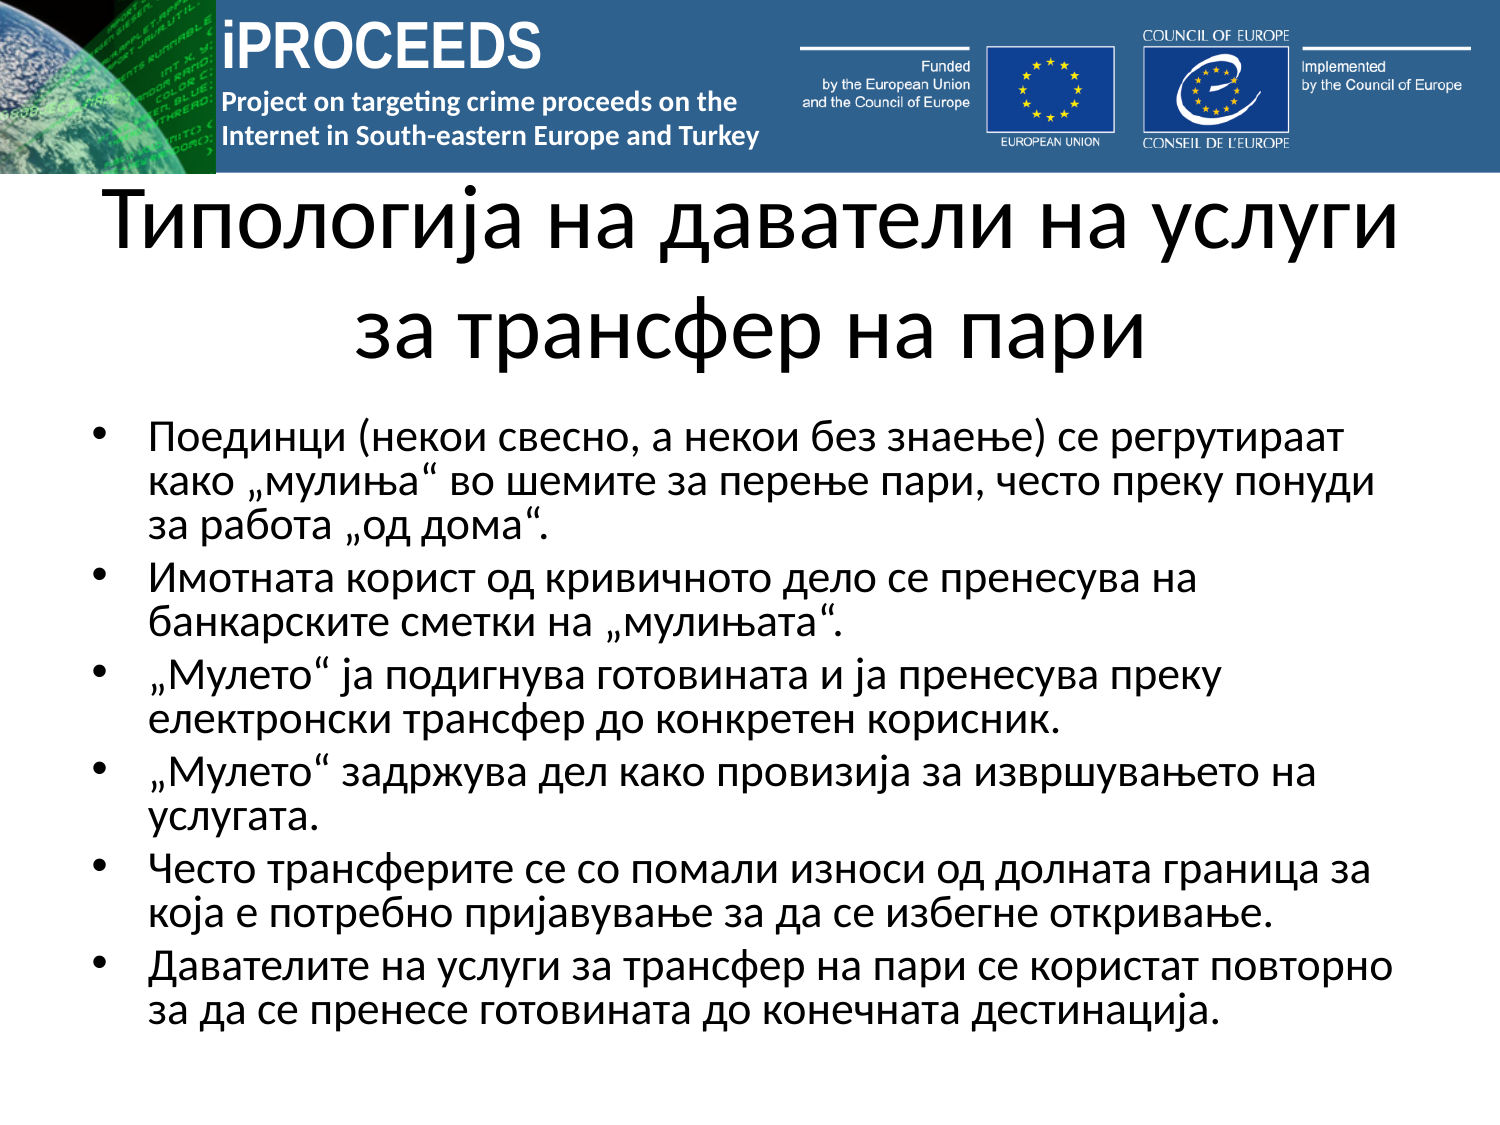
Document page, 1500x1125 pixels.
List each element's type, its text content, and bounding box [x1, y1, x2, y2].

list Поединци (некои свесно, а некои без знаење) се регрутираат како „мулиња“ во шемите за перење пари, често преку понуди за работа „од дома“. Имотната корист од кривичното дело се пренесува на банкарските сметки на „мулињата“. „Мулето“ ја подигнува готовината и ја пренесува преку електронски трансфер до конкретен корисник. „Мулето“ задржува дел како провизија за извршувањето на услугата. Често трансферите се со помали износи од долната граница за која е потребно пријавување за да се избегне откривање. Давателите на услуги за трансфер на пари се користат повторно за да се пренесе готовината до конечната дестинација. [76, 408, 1427, 1052]
picture [0, 0, 216, 174]
title Типологија на даватели на услуги за трансфер на пари [76, 172, 1427, 361]
picture [800, 30, 1471, 148]
